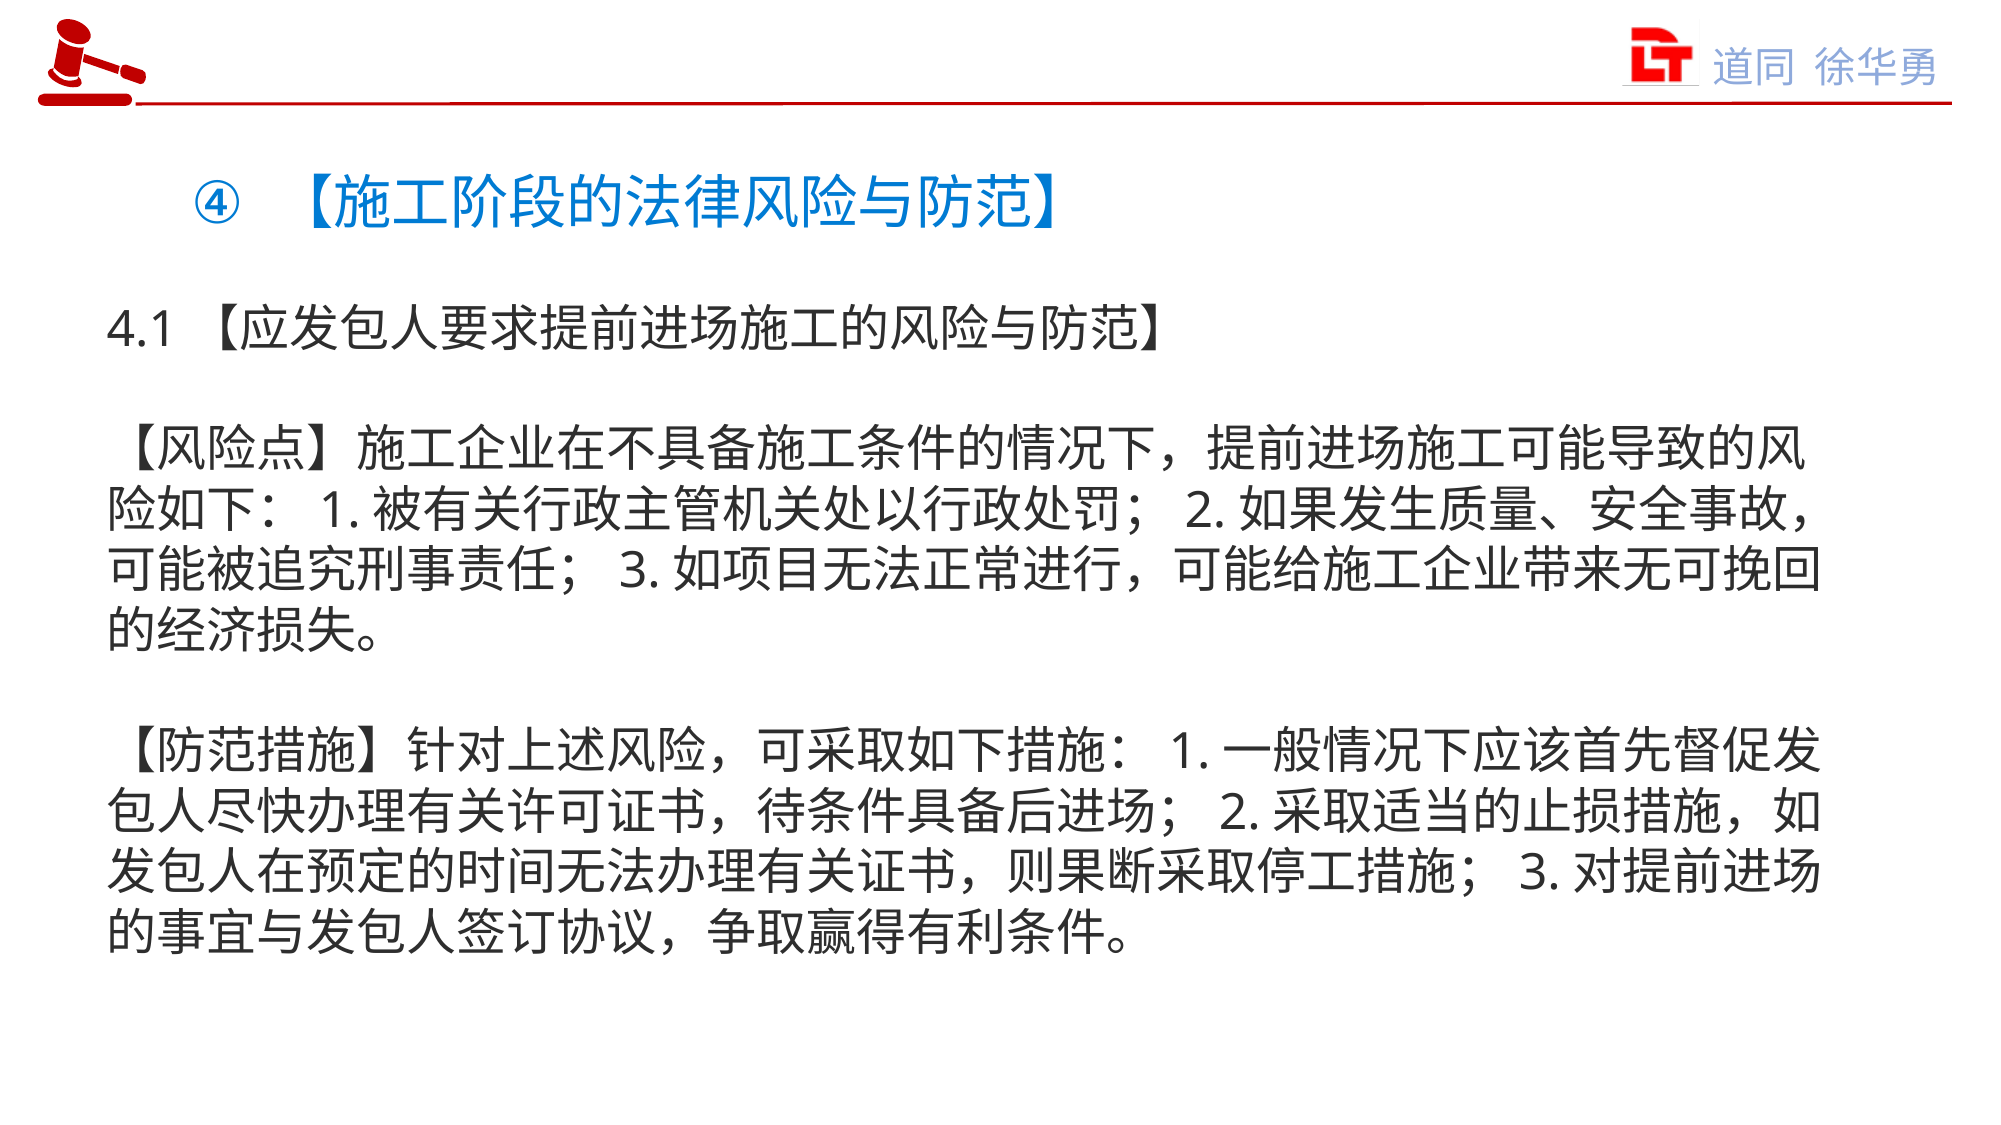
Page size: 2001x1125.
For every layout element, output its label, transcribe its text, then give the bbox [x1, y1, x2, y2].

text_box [37, 17, 1954, 106]
text_box 【施工阶段的法律风险与防范】 4.1【应发包人要求提前进场施工的风险与防范】 【风险点】施工企业在不具备施工条件的情况下，提前进场施工可能导致的风险如下：1.被有关行政主管机关处以行政处罚；2.如果发生质量、安全事故，可能被追究刑事责任；3.如项目无法正常进行，可能给施工企业带来无可挽回的经济损失。 【防范措施】针对上述风险，可采取如下措施：1.一般情况下应该首先督促发包人尽快办理有关许可证书，待条件具备后进场；2.采取适当的止损措施，如发包人在预定的时间无法办理有关证书，则果断采取停工措施；3.对提前进场的事宜与发包人签订协议，争取赢得有利条件。 [91, 167, 1867, 968]
picture [1622, 19, 1699, 97]
